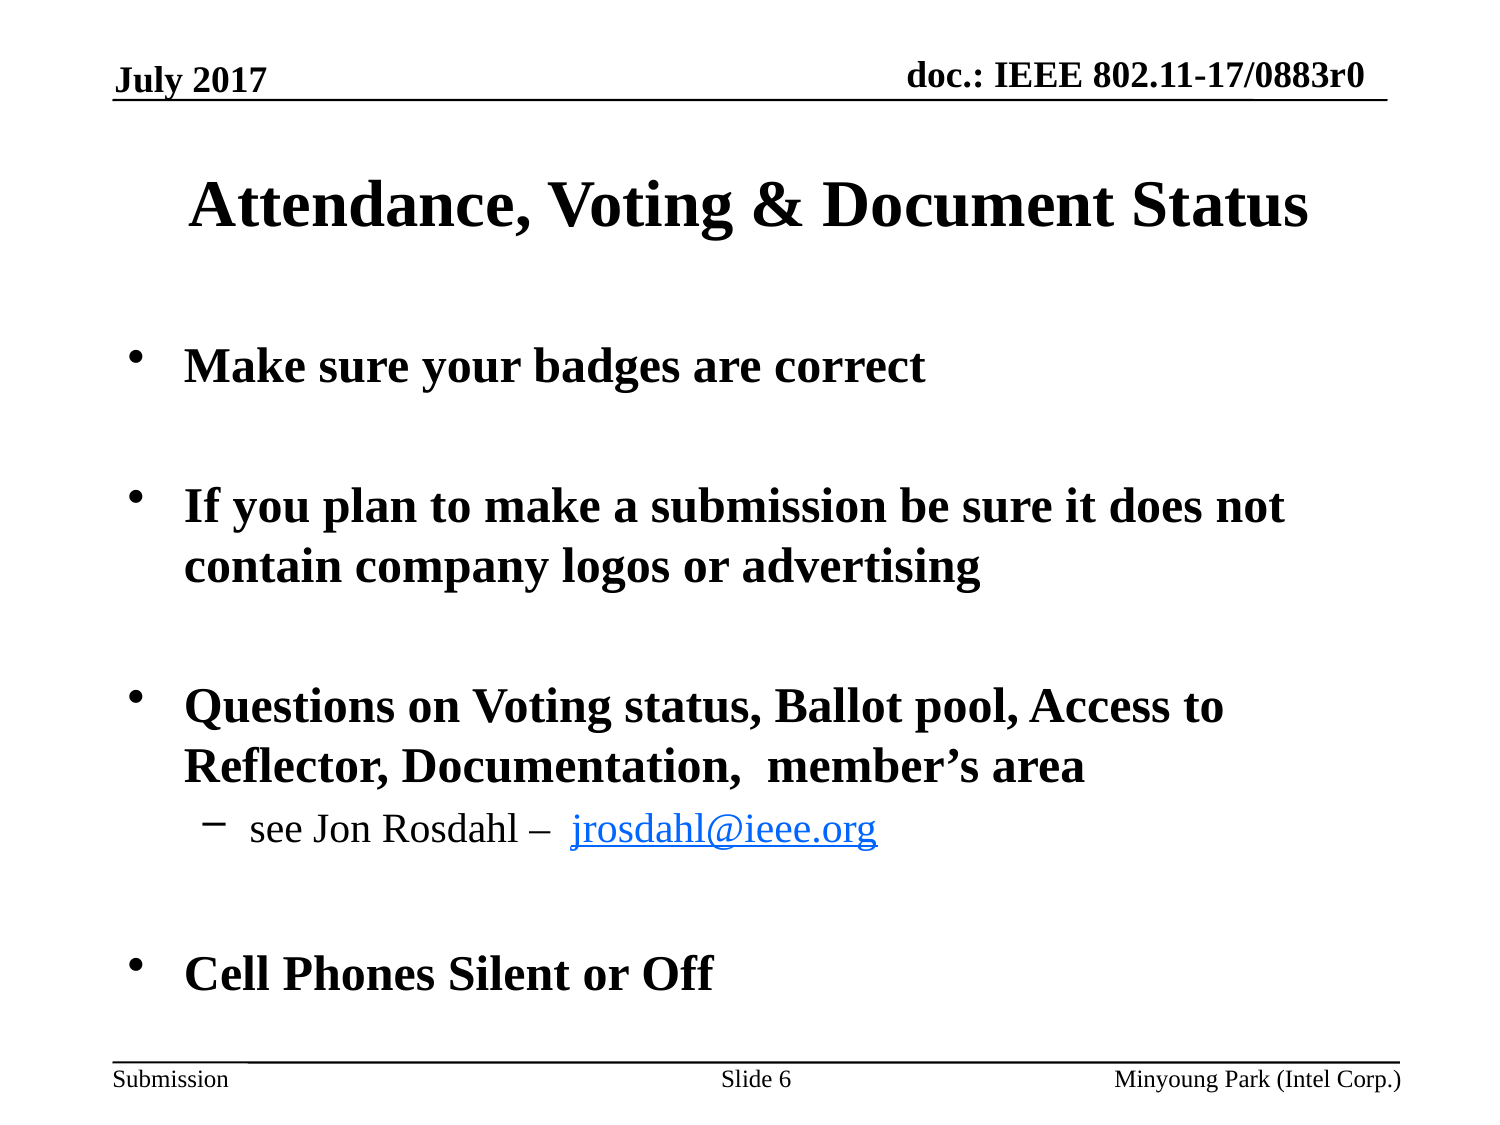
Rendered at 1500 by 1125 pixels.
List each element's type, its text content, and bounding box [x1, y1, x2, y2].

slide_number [114, 54, 374, 101]
list Make sure your badges are correct If you plan to make a submission be sure it does not contain company logos or advertising Questions on Voting status, Ballot pool, Access to Reflector, Documentation, member’s area see Jon Rosdahl – jrosdahl@ieee.org Cell Phones Silent or Off [112, 324, 1388, 1000]
title Attendance, Voting & Document Status [112, 112, 1388, 288]
slide_number Slide 6 [712, 1061, 800, 1093]
footer Minyoung Park (Intel Corp.) [949, 1061, 1402, 1093]
